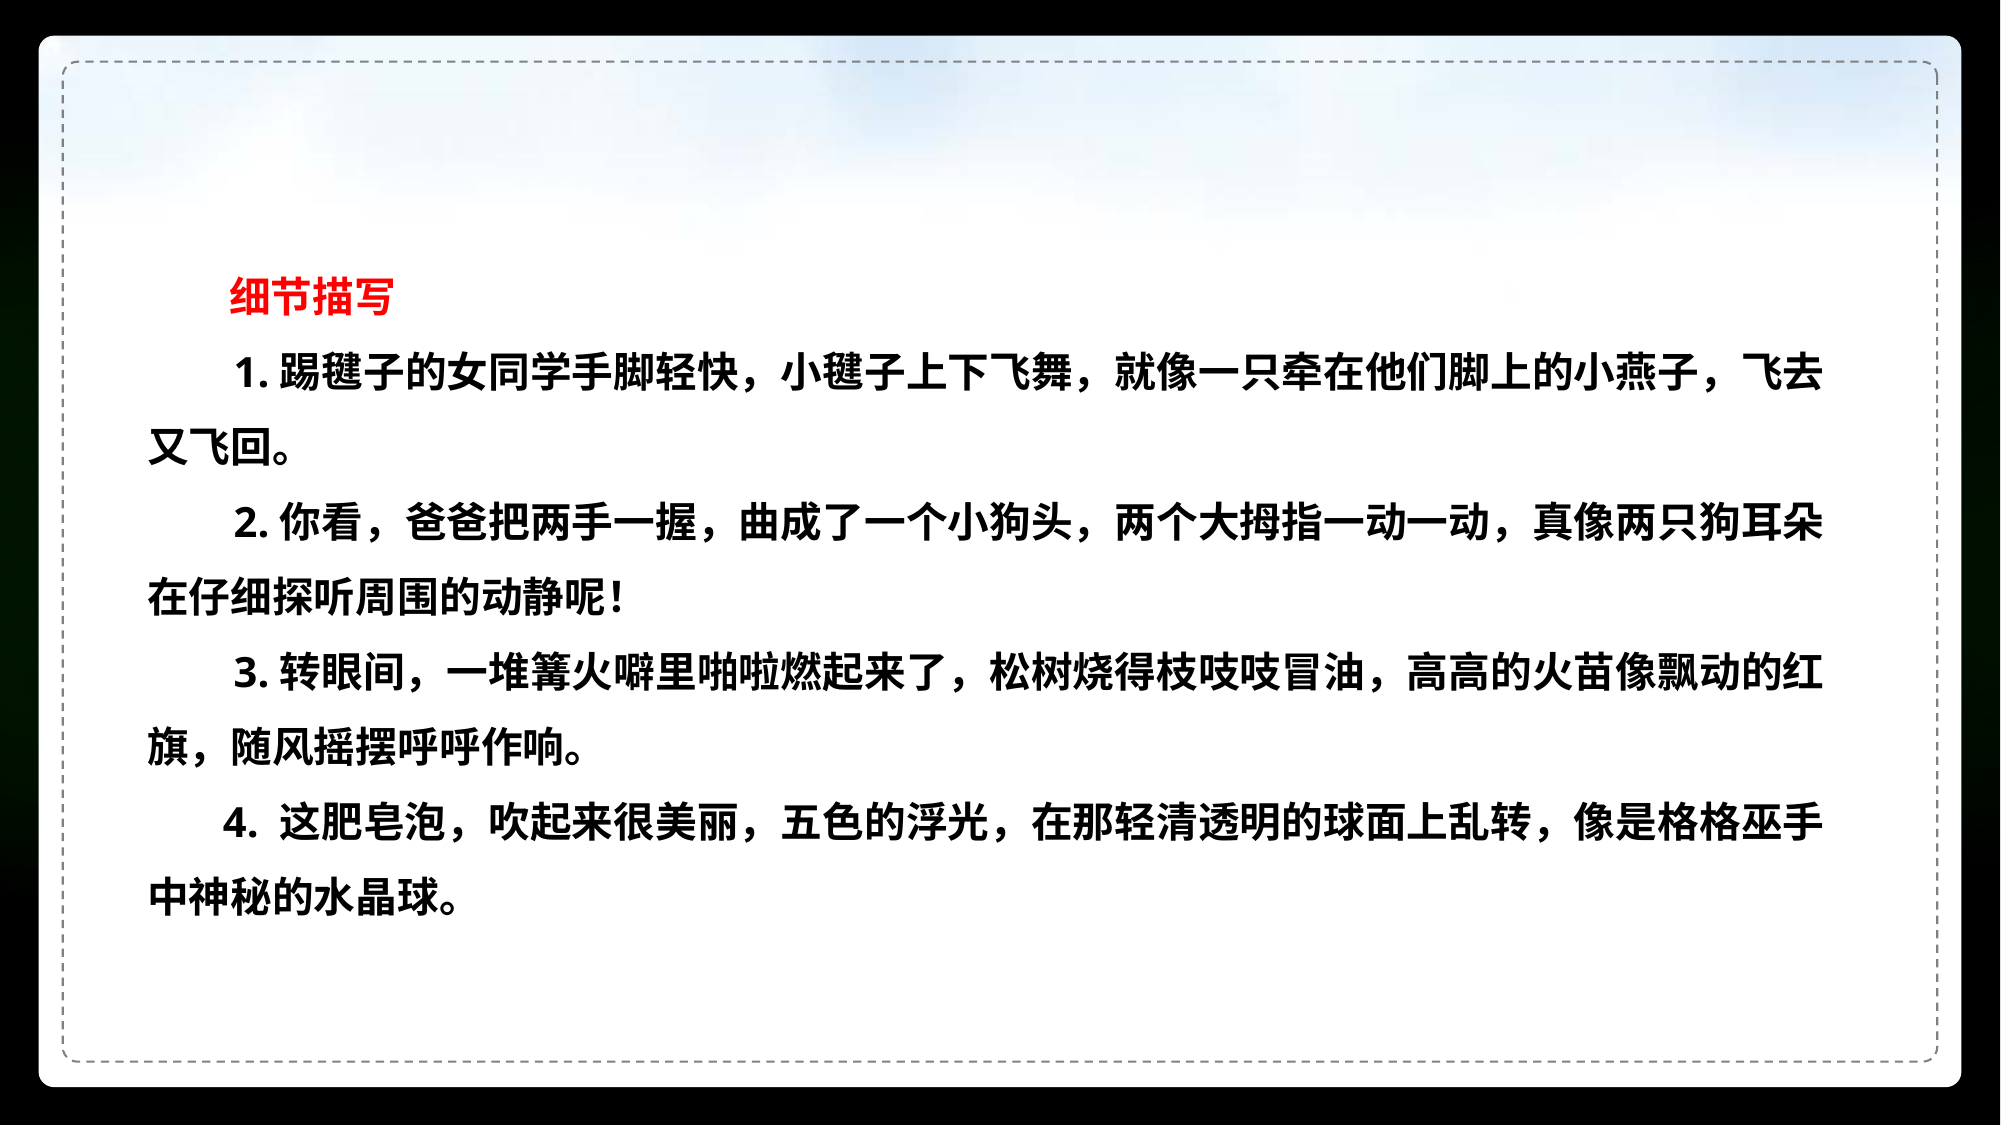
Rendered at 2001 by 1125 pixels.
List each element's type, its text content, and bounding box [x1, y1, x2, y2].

text_box 细节描写 1.踢毽子的女同学手脚轻快，小毽子上下飞舞，就像一只牵在他们脚上的小燕子，飞去又飞回。 2.你看，爸爸把两手一握，曲成了一个小狗头，两个大拇指一动一动，真像两只狗耳朵在仔细探听周围的动静呢！ 3.转眼间，一堆篝火噼里啪啦燃起来了，松树烧得枝吱吱冒油，高高的火苗像飘动的红旗，随风摇摆呼呼作响。 4. 这肥皂泡，吹起来很美丽，五色的浮光，在那轻清透明的球面上乱转，像是格格巫手中神秘的水晶球。 [132, 238, 1845, 928]
picture [0, 0, 2001, 1125]
